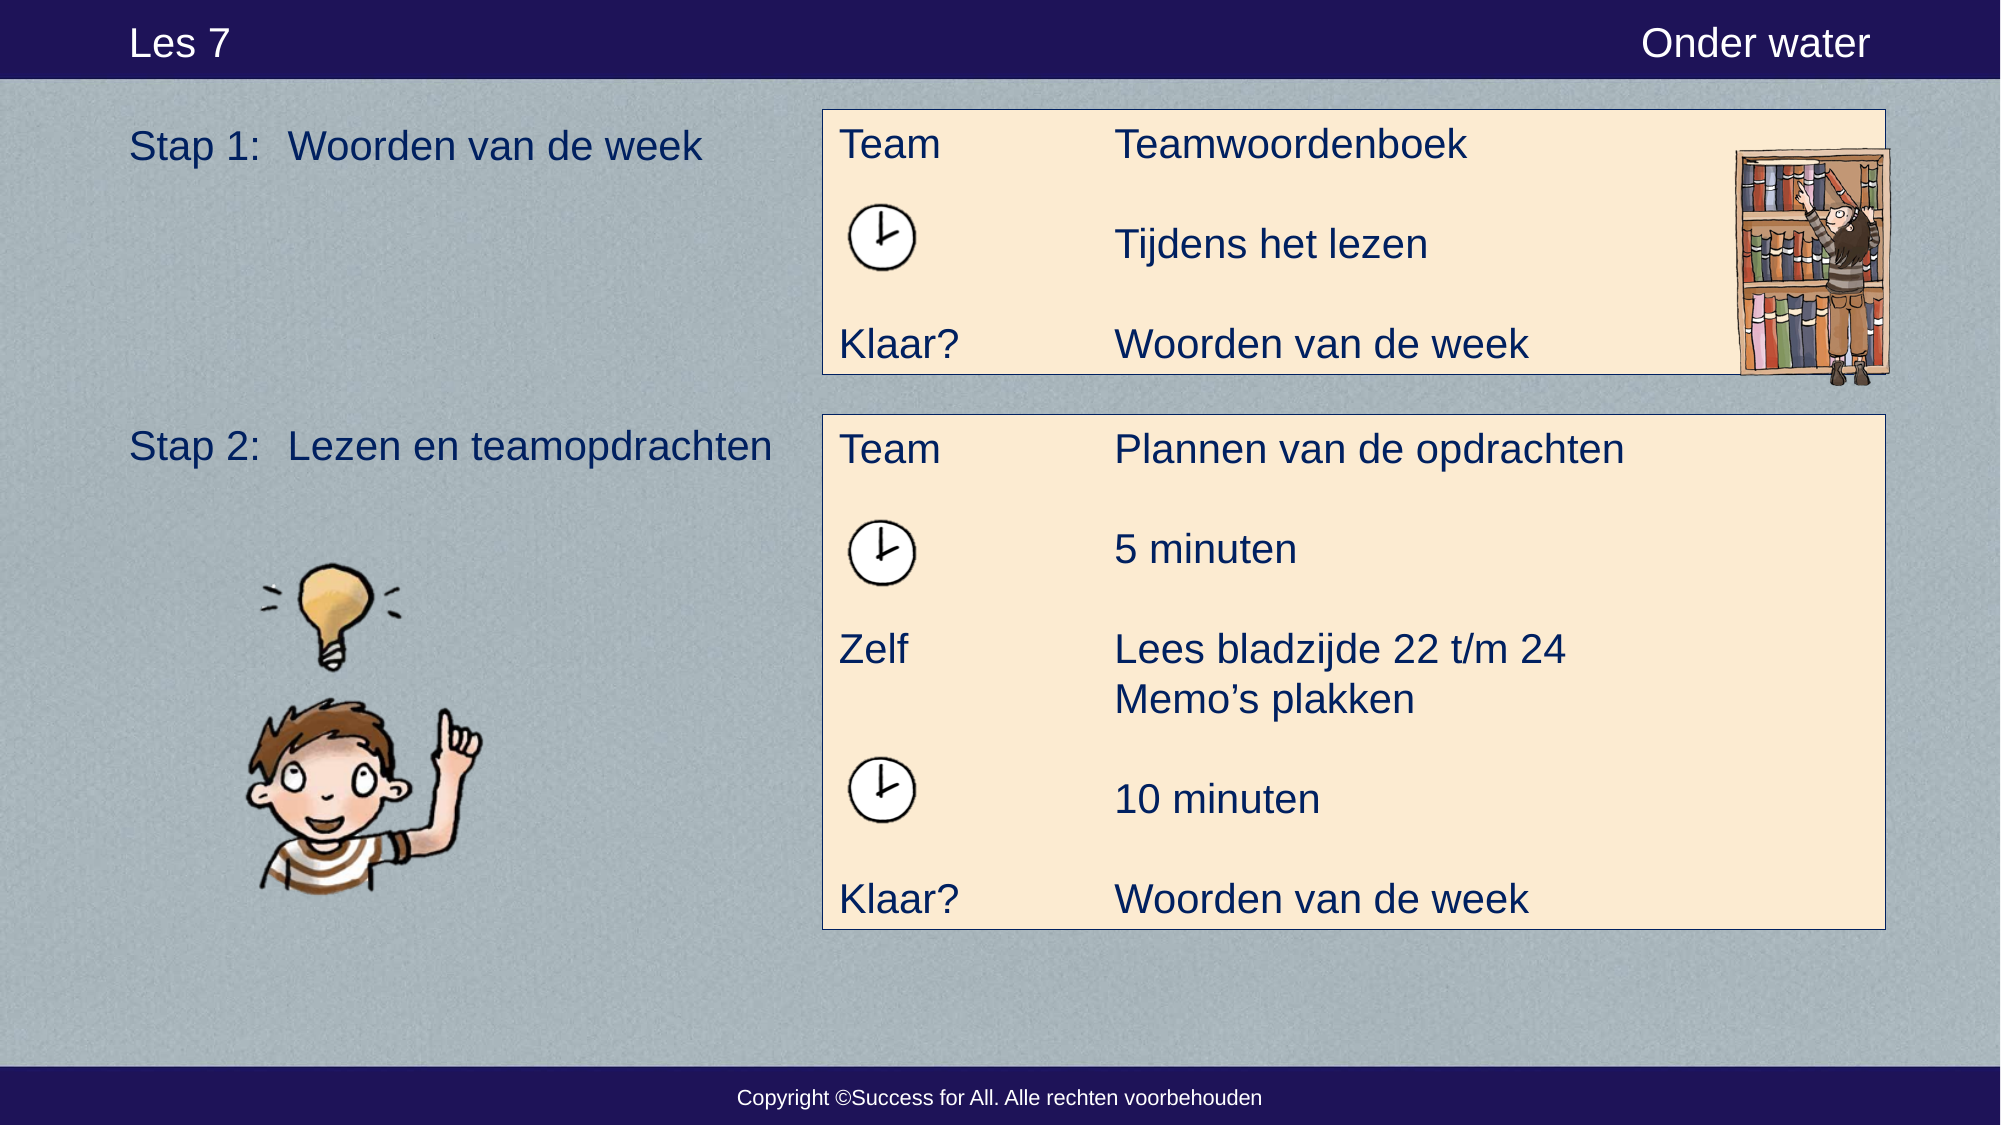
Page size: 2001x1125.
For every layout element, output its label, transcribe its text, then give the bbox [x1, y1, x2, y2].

text_box Stap 1: Woorden van de week Stap 2: Lezen en teamopdrachten [114, 111, 907, 477]
text_box Copyright ©Success for All. Alle rechten voorbehouden [0, 1076, 2000, 1125]
text_box Team Teamwoordenboek Tijdens het lezen Klaar? Woorden van de week [822, 109, 1886, 375]
text_box Team Plannen van de opdrachten 5 minuten Zelf Lees bladzijde 22 t/m 24 Memo’s plakken 10 minuten Klaar? Woorden van de week [822, 414, 1886, 930]
text_box Onder water [999, 8, 1886, 73]
picture [0, 0, 2001, 1125]
text_box Les 7 [114, 8, 354, 73]
